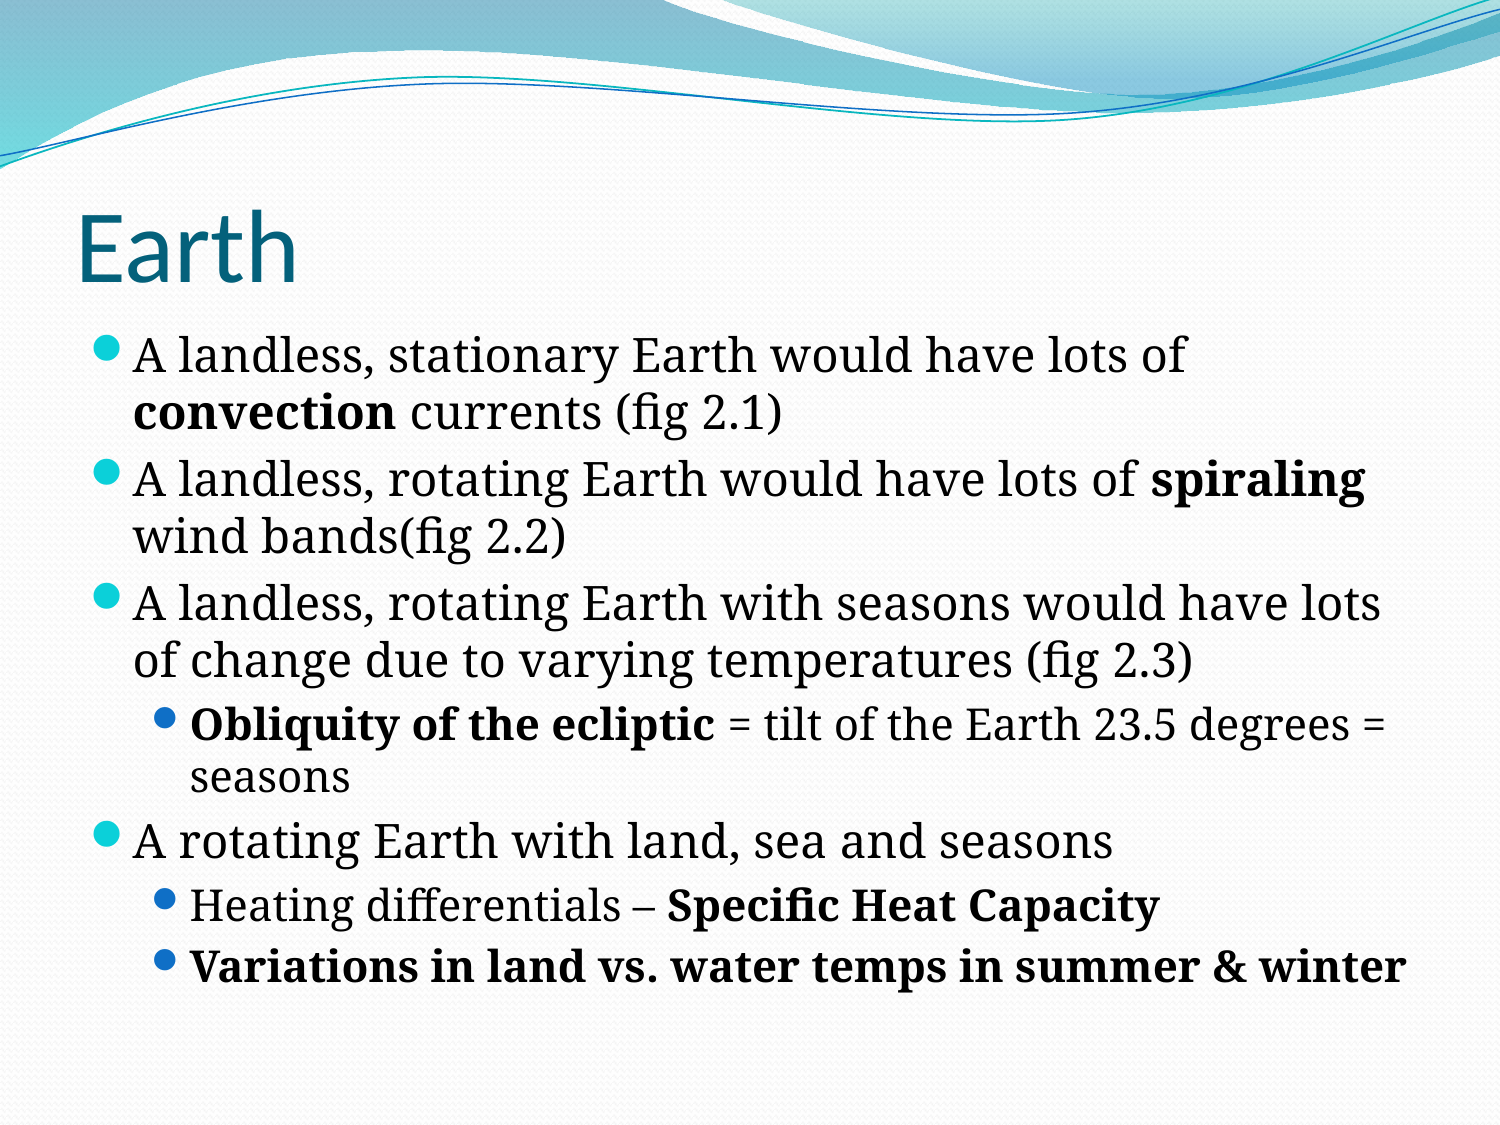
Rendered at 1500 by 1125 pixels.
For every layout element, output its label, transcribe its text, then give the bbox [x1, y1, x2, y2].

title Earth [75, 115, 1425, 303]
list A landless, stationary Earth would have lots of convection currents (fig 2.1) A landless, rotating Earth would have lots of spiraling wind bands(fig 2.2) A landless, rotating Earth with seasons would have lots of change due to varying temperatures (fig 2.3) Obliquity of the ecliptic = tilt of the Earth 23.5 degrees = seasons A rotating Earth with land, sea and seasons Heating differentials – Specific Heat Capacity Variations in land vs. water temps in summer & winter [75, 317, 1425, 1038]
